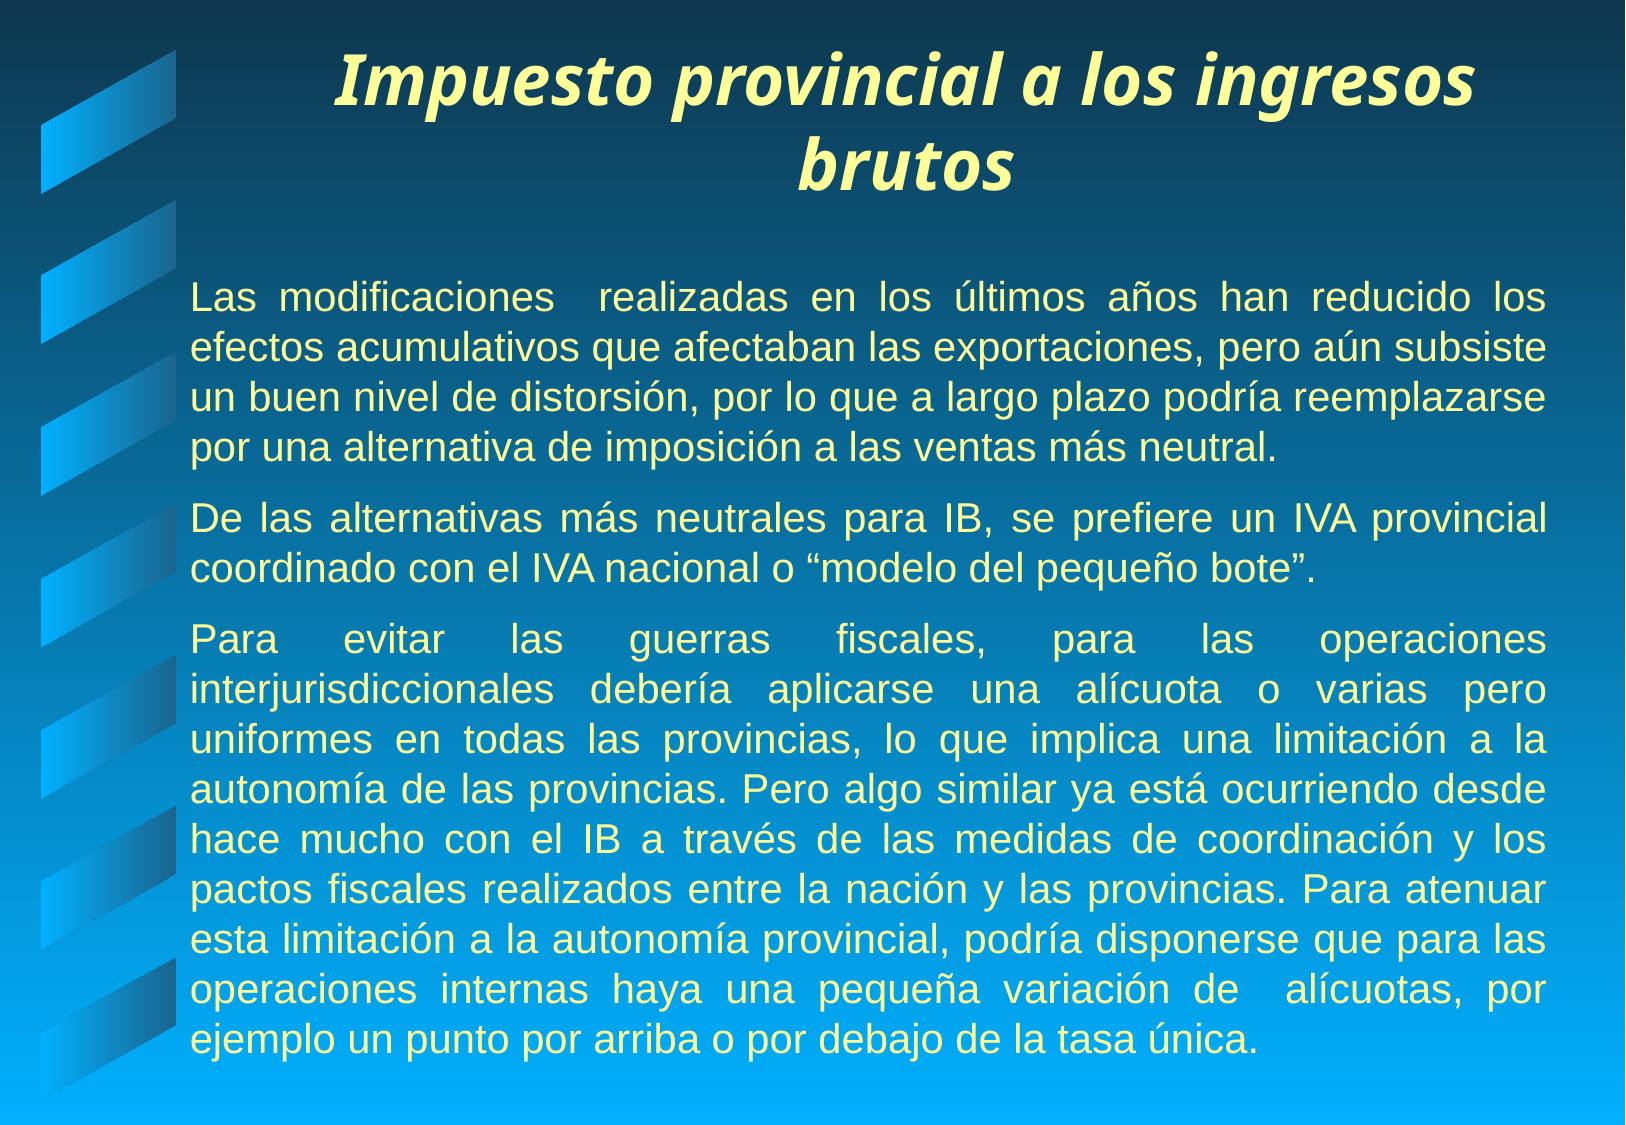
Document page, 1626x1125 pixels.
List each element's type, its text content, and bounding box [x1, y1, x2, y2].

text_box Las modificaciones realizadas en los últimos años han reducido los efectos acumulativos que afectaban las exportaciones, pero aún subsiste un buen nivel de distorsión, por lo que a largo plazo podría reemplazarse por una alternativa de imposición a las ventas más neutral. De las alternativas más neutrales para IB, se prefiere un IVA provincial coordinado con el IVA nacional o “modelo del pequeño bote”. Para evitar las guerras fiscales, para las operaciones interjurisdiccionales debería aplicarse una alícuota o varias pero uniformes en todas las provincias, lo que implica una limitación a la autonomía de las provincias. Pero algo similar ya está ocurriendo desde hace mucho con el IB a través de las medidas de coordinación y los pactos fiscales realizados entre la nación y las provincias. Para atenuar esta limitación a la autonomía provincial, podría disponerse que para las operaciones internas haya una pequeña variación de alícuotas, por ejemplo un punto por arriba o por debajo de la tasa única. [174, 262, 1563, 1070]
title Impuesto provincial a los ingresos brutos [216, 68, 1599, 213]
